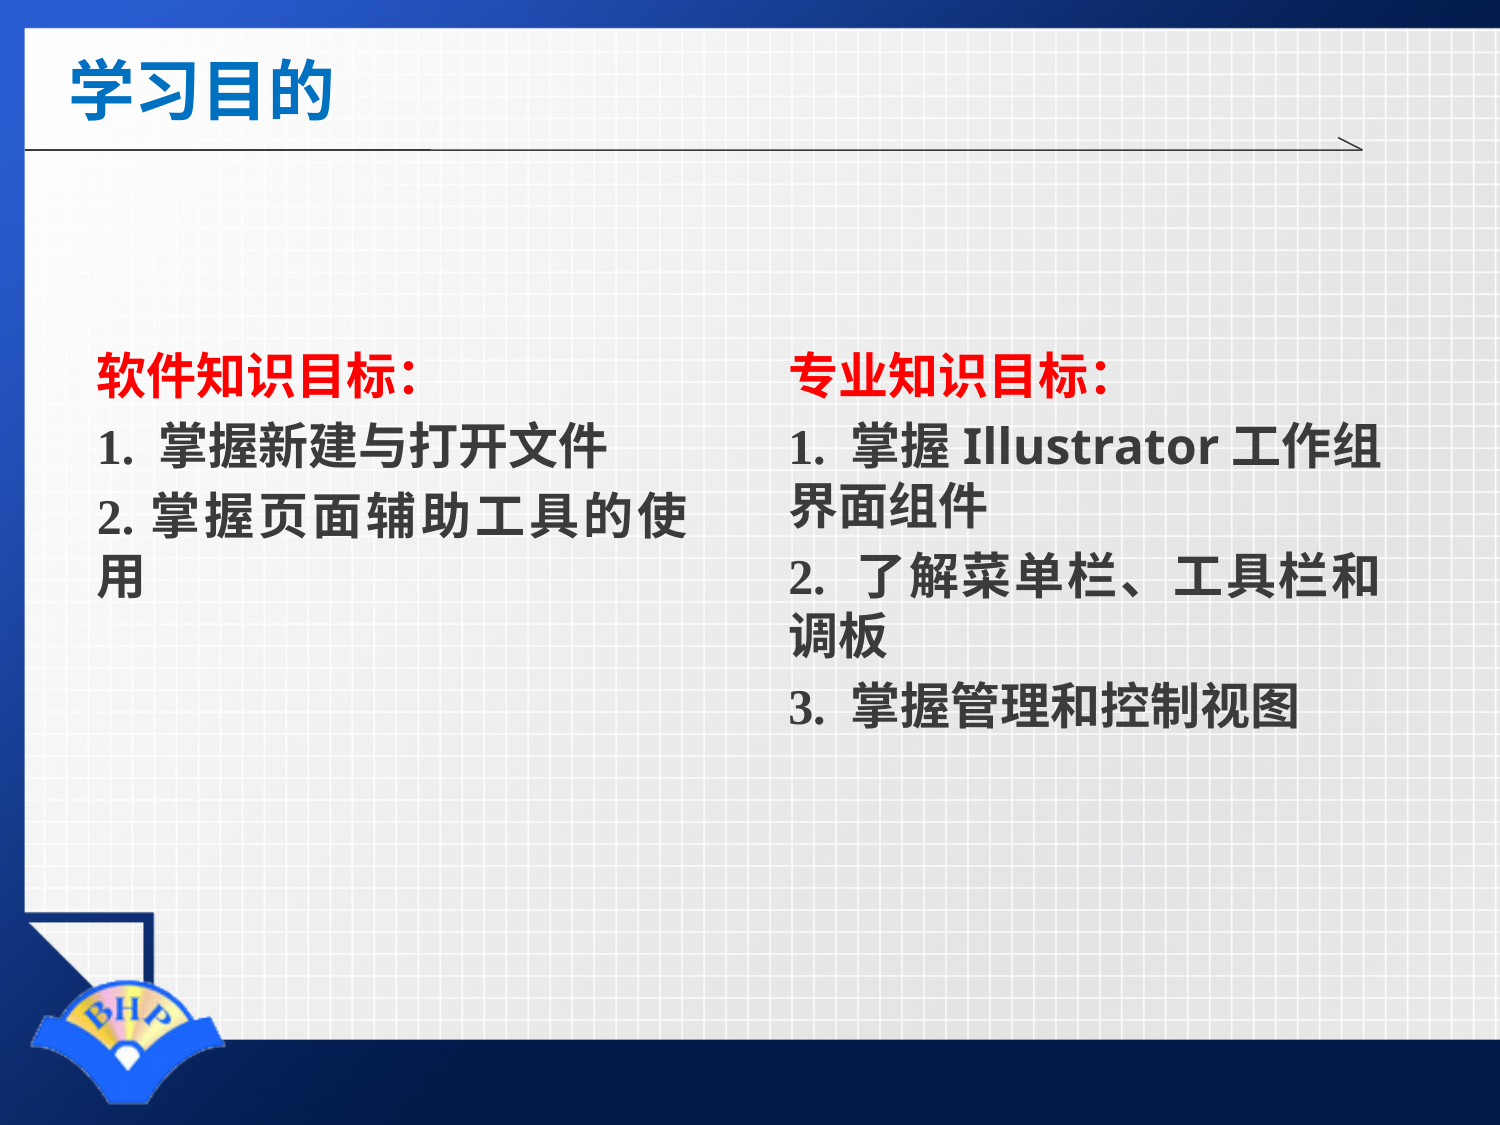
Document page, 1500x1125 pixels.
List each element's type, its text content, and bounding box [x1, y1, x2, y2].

text_box 专业知识目标： 1. 掌握Illustrator工作组界面组件 2. 了解菜单栏、工具栏和调板 3. 掌握管理和控制视图 [773, 307, 1397, 743]
picture [0, 0, 1500, 1125]
text_box 软件知识目标： 1. 掌握新建与打开文件 2.掌握页面辅助工具的使用 [82, 307, 703, 613]
title 学习目的 [53, 42, 1316, 136]
